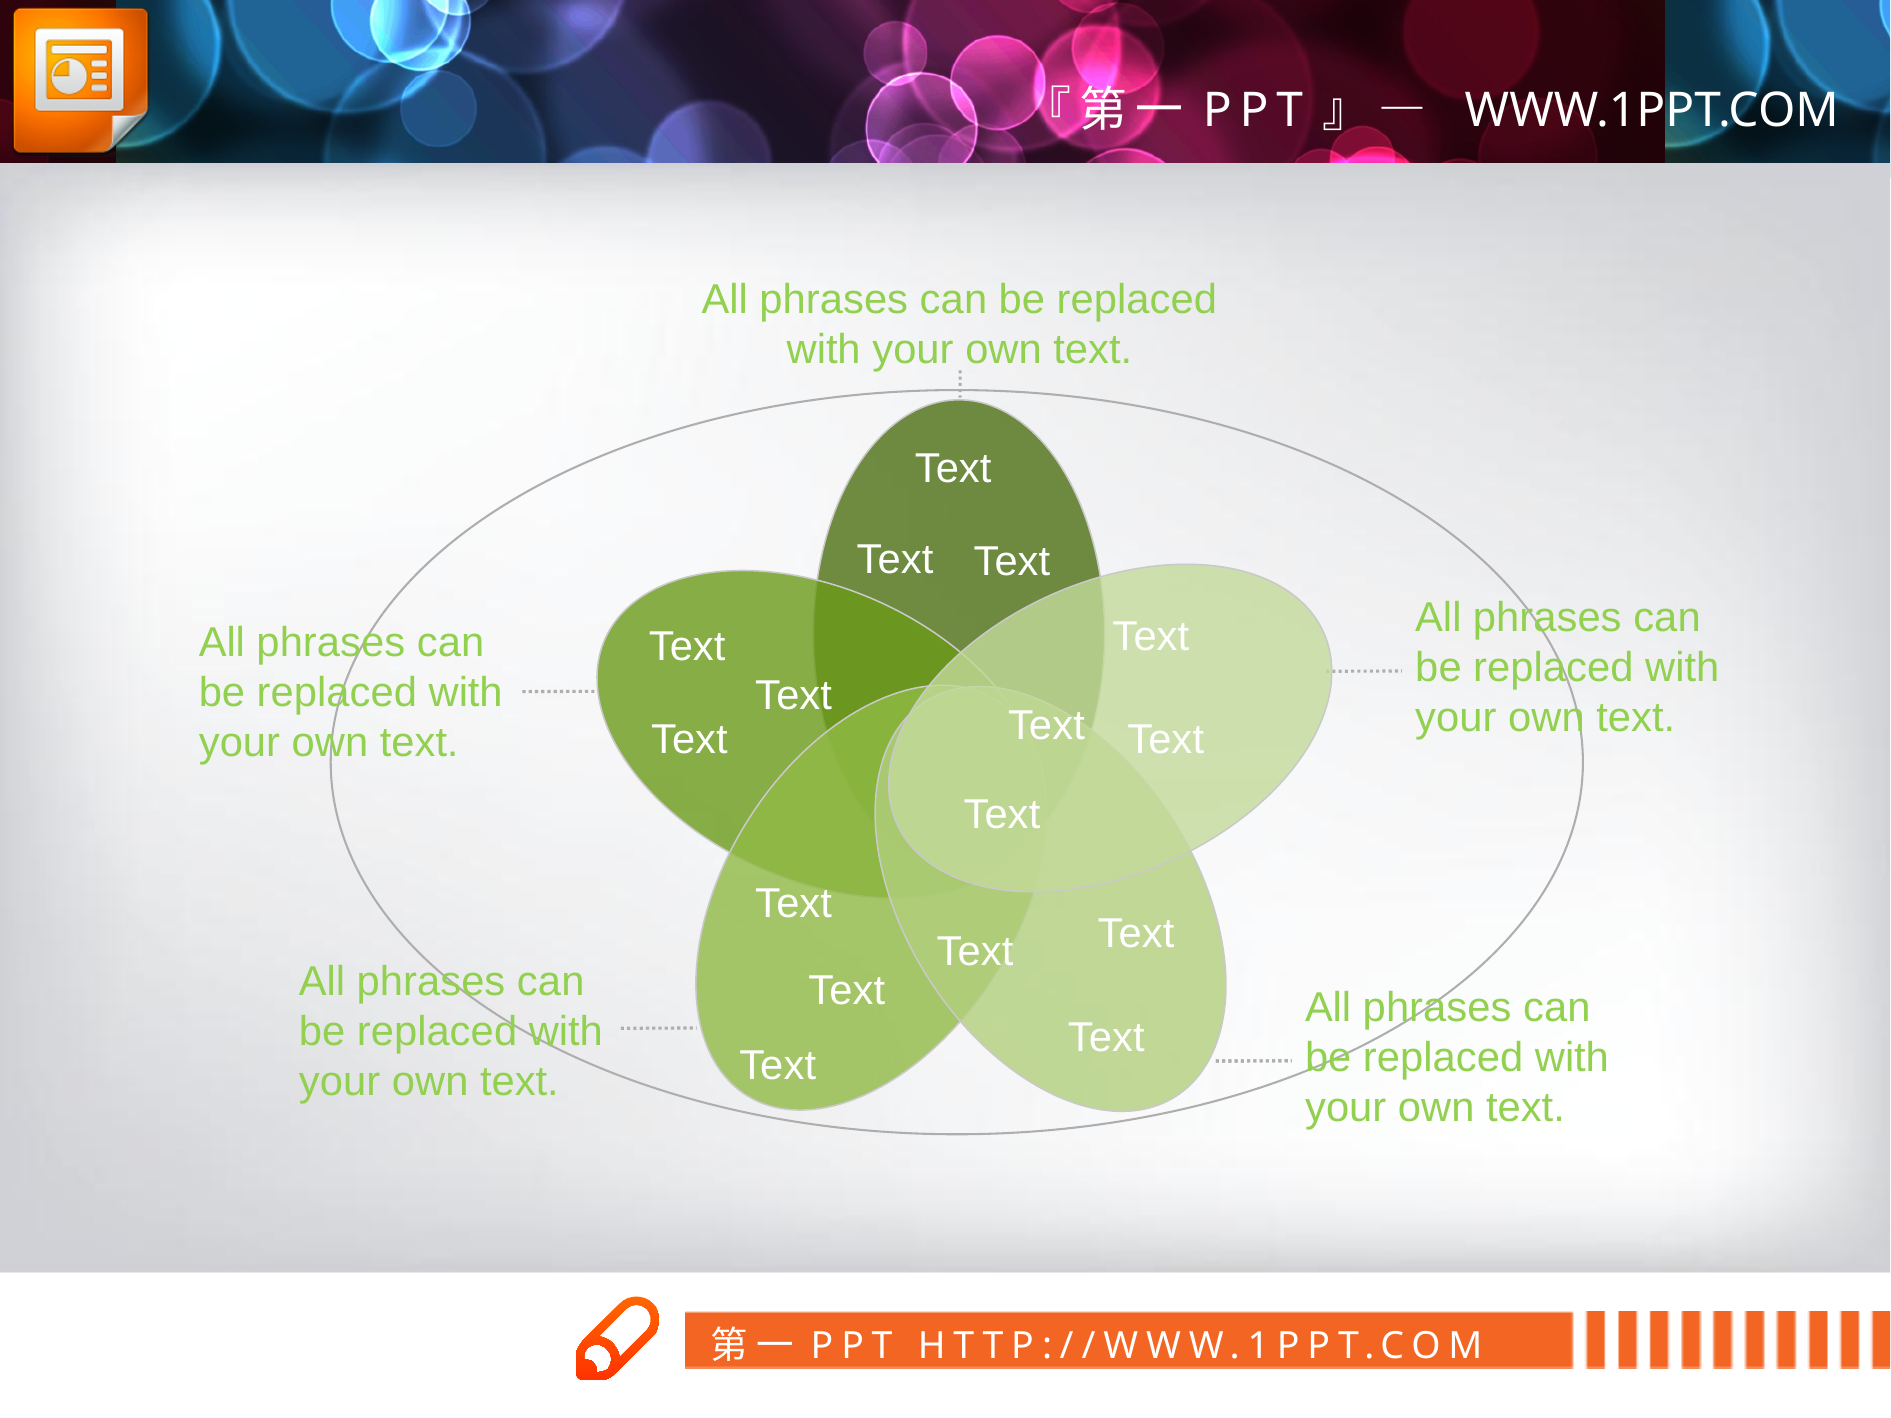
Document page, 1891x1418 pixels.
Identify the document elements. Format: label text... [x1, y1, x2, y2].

text_box [330, 465, 579, 953]
picture [685, 1311, 1891, 1369]
text_box All phrases can be replaced with your own text. [678, 271, 1241, 372]
text_box All phrases can be replaced with your own text. [298, 953, 579, 1104]
text_box [836, 390, 1078, 397]
text_box All phrases can be replaced with your own text. [1349, 979, 1640, 1130]
text_box All phrases can be replaced with your own text. [1415, 589, 1750, 741]
picture [0, 0, 1891, 1275]
text_box [1350, 472, 1583, 979]
text_box All phrases can be replaced with your own text. [198, 615, 533, 766]
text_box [584, 399, 1345, 1133]
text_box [644, 440, 1209, 1089]
